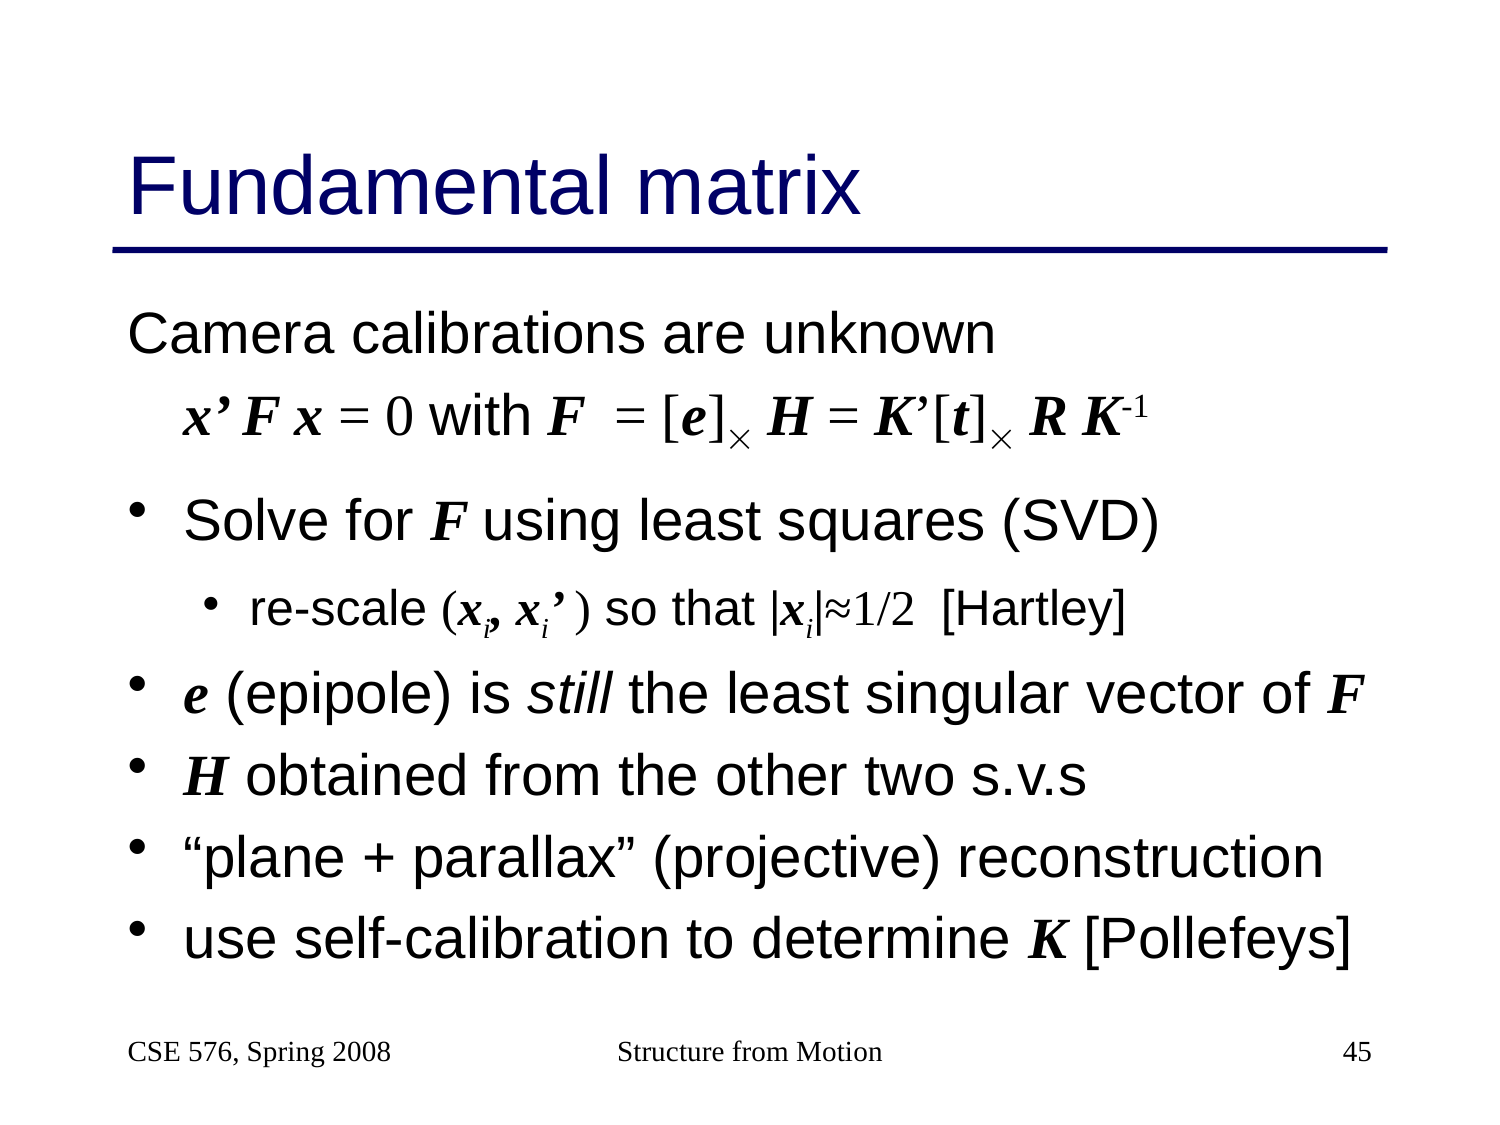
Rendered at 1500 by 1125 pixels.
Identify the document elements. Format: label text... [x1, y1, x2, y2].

slide_number 45 [1074, 1025, 1388, 1100]
slide_number CSE 576, Spring 2008 [112, 1025, 425, 1100]
list Camera calibrations are unknown x’ F x = 0 with F = [e] H = K’[t] R K-1 Solve for F using least squares (SVD) re-scale (xi, xi’ ) so that |xi|≈1/2 [Hartley] e (epipole) is still the least singular vector of F H obtained from the other two s.v.s “plane + parallax” (projective) reconstruction use self-calibration to determine K [Pollefeys] [112, 287, 1388, 1000]
title Fundamental matrix [112, 99, 1388, 263]
footer Structure from Motion [450, 1025, 1050, 1100]
